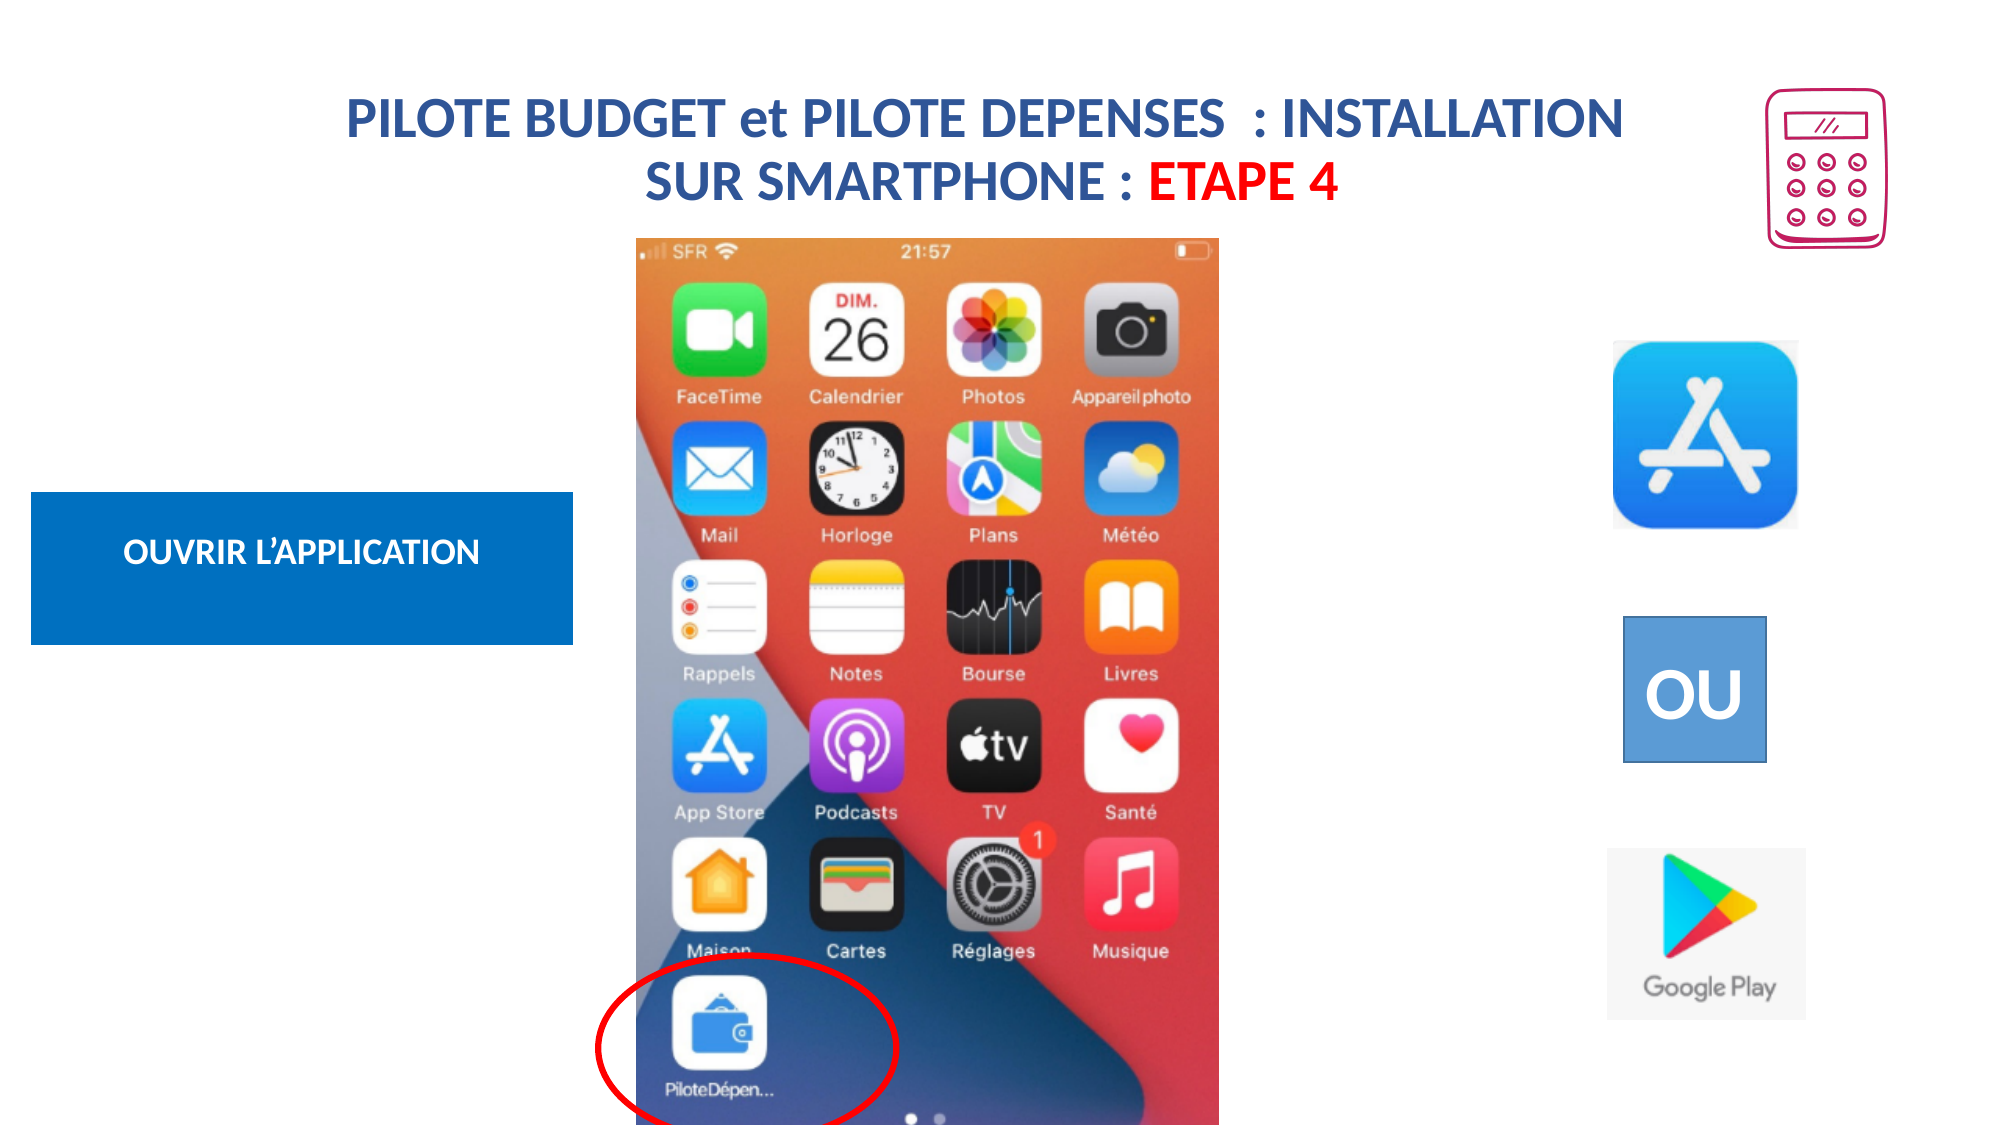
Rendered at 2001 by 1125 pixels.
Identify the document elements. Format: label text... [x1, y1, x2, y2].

title PILOTE BUDGET et PILOTE DEPENSES : INSTALLATION SUR SMARTPHONE : ETAPE 4 [129, 40, 1855, 259]
picture [1613, 340, 1799, 531]
text_box OU [1623, 616, 1767, 763]
picture [1607, 848, 1806, 1020]
picture [636, 238, 1219, 1125]
table_header OUVRIR L’APPLICATION [31, 492, 573, 645]
text_box [597, 985, 636, 1111]
picture [1765, 88, 1888, 249]
